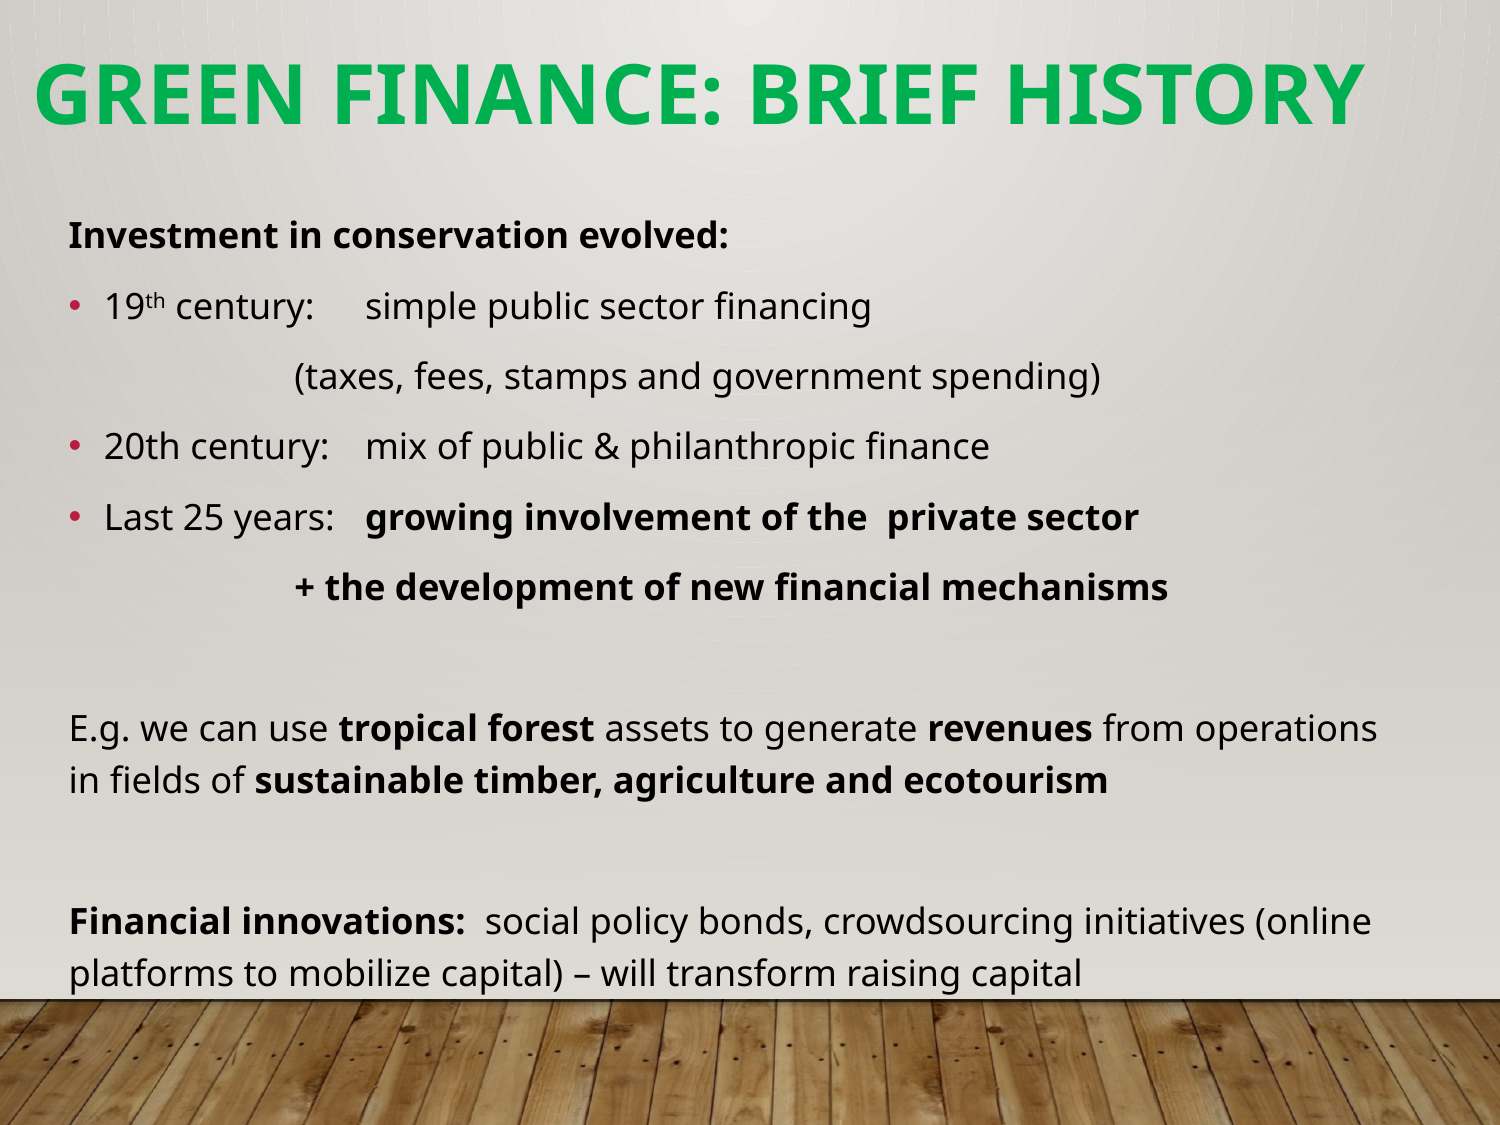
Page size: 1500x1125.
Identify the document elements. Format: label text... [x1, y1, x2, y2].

picture [0, 999, 1500, 1125]
title Green Finance: Brief History [17, 45, 1500, 161]
list Investment in conservation evolved: 19th century: simple public sector financing (taxes, fees, stamps and government spending) 20th century: mix of public & philanthropic finance Last 25 years: growing involvement of the private sector + the development of new financial mechanisms E.g. we can use tropical forest assets to generate revenues from operations in fields of sustainable timber, agriculture and ecotourism Financial innovations: social policy bonds, crowdsourcing initiatives (online platforms to mobilize capital) – will transform raising capital [53, 196, 1412, 1012]
